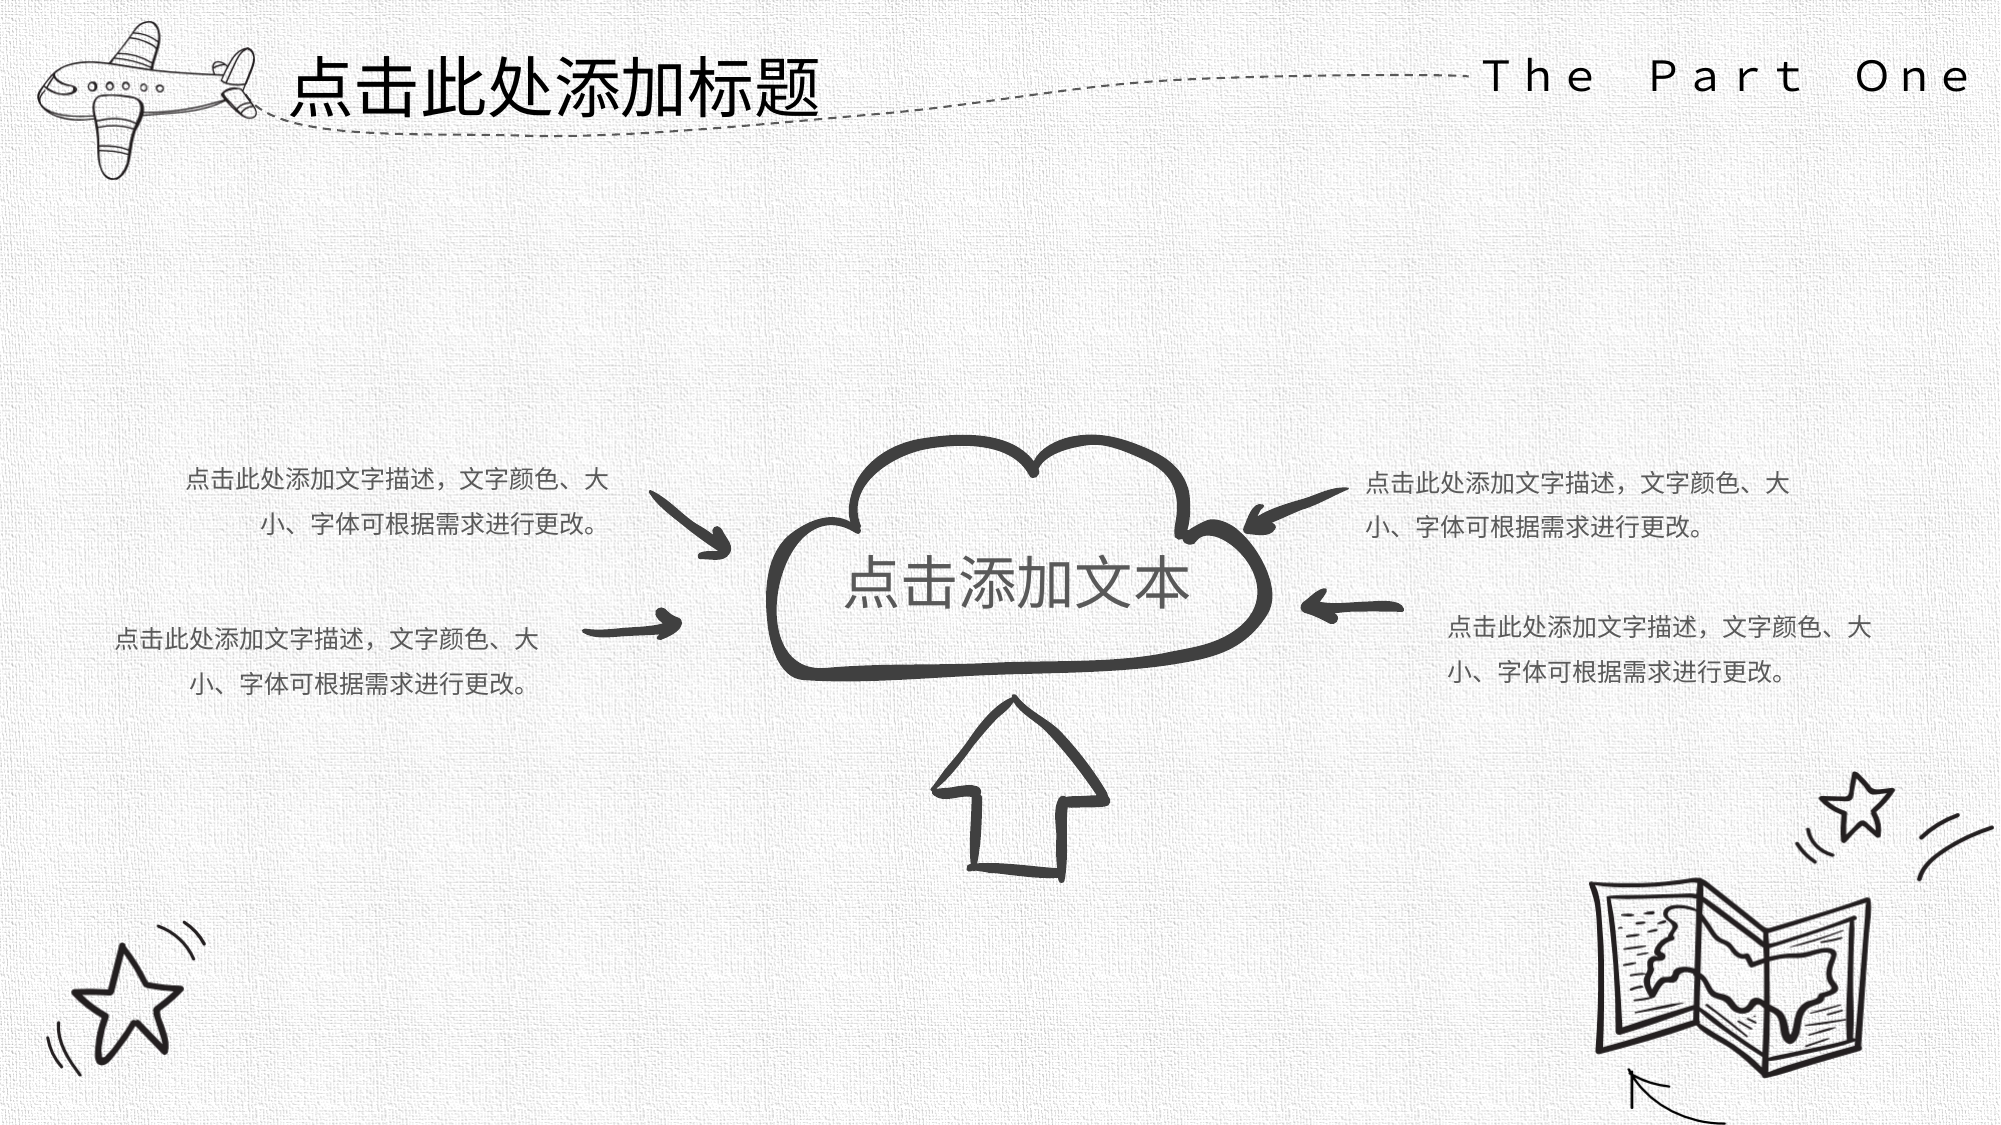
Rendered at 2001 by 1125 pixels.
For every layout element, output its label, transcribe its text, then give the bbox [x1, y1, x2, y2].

text_box 点击此处添加文字描述，文字颜色、大小、字体可根据需求进行更改。 [147, 441, 625, 546]
text_box 点击此处添加文字描述，文字颜色、大小、字体可根据需求进行更改。 [76, 601, 555, 706]
text_box [1300, 588, 1405, 624]
text_box [582, 607, 682, 640]
text_box 点击此处添加文字描述，文字颜色、大小、字体可根据需求进行更改。 [1351, 444, 1829, 550]
text_box [648, 490, 732, 560]
picture [0, 0, 2001, 1125]
text_box 点击此处添加文字描述，文字颜色、大小、字体可根据需求进行更改。 [1433, 589, 1911, 694]
text_box [930, 694, 1111, 883]
text_box [1296, 487, 1349, 513]
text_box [738, 428, 1296, 685]
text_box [37, 21, 2000, 180]
